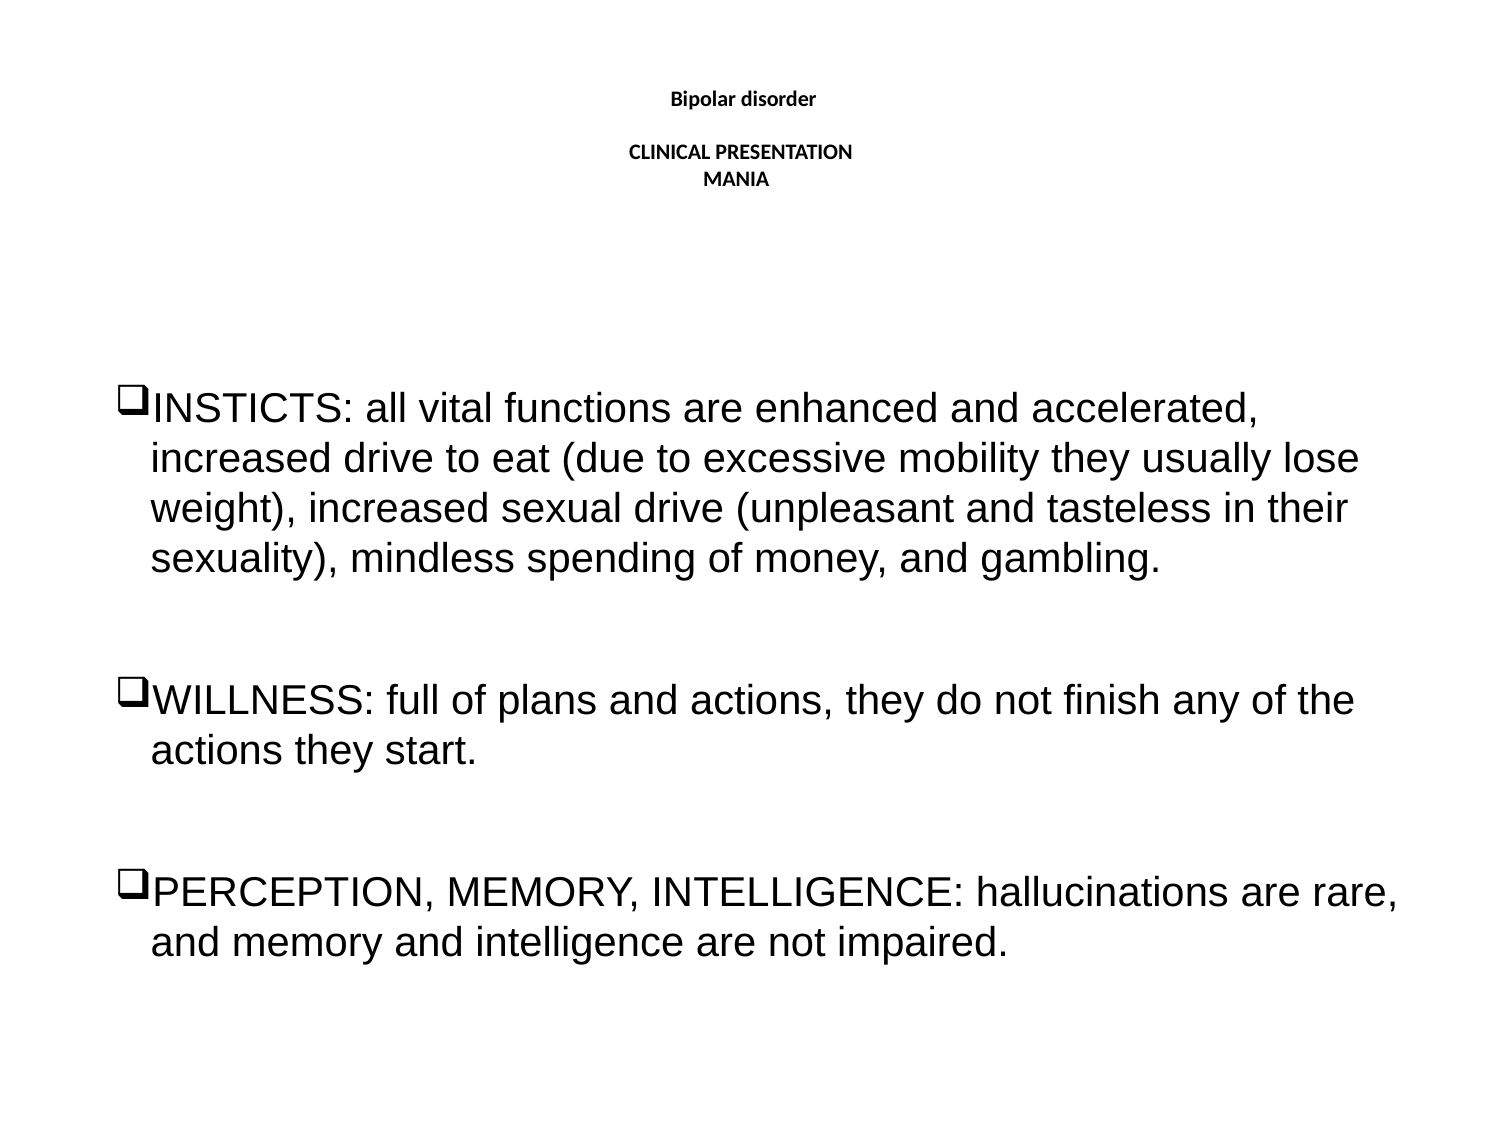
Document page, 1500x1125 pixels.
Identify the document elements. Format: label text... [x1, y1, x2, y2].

title Bipolar disorder CLINICAL PRESENTATION MANIA [0, 50, 1483, 225]
text_box INSTICTS: all vital functions are enhanced and accelerated, increased drive to eat (due to excessive mobility they usually lose weight), increased sexual drive (unpleasant and tasteless in their sexuality), mindless spending of money, and gambling. WILLNESS: full of plans and actions, they do not finish any of the actions they start. PERCEPTION, MEMORY, INTELLIGENCE: hallucinations are rare, and memory and intelligence are not impaired. [100, 373, 1424, 972]
